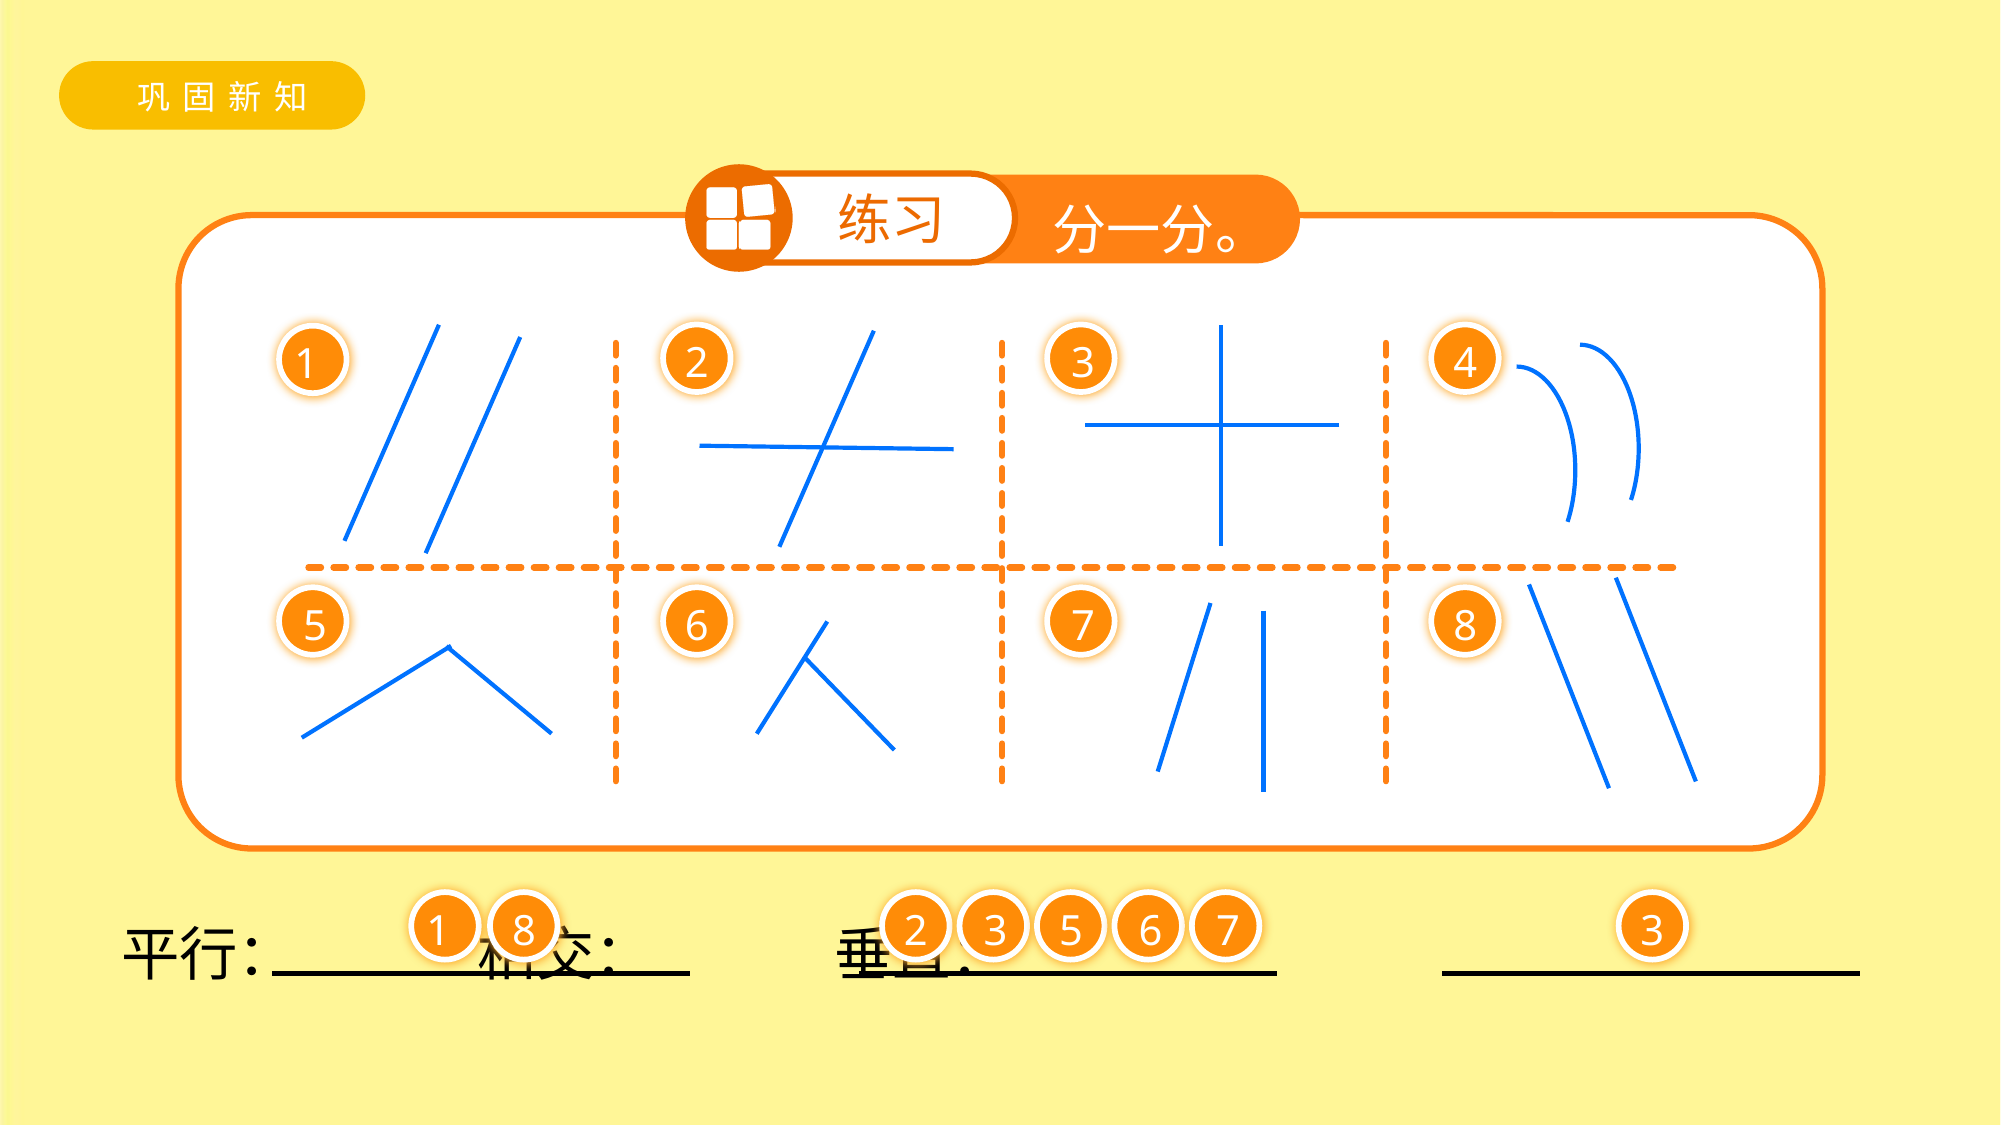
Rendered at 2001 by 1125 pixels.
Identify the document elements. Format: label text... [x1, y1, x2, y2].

table_cell [1441, 579, 1491, 587]
table_cell [1499, 332, 1509, 385]
table_cell [289, 579, 338, 587]
table_cell [1423, 334, 1431, 383]
picture [0, 0, 2001, 1125]
table_cell [731, 595, 741, 648]
table_cell [673, 316, 723, 324]
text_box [1431, 587, 1499, 658]
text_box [344, 324, 439, 541]
table_cell [676, 395, 720, 402]
table_cell [1039, 597, 1047, 647]
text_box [1047, 587, 1115, 658]
table_cell [1057, 316, 1106, 324]
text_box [882, 892, 1260, 962]
table_cell [289, 317, 338, 325]
table_cell [1441, 316, 1491, 324]
table_cell [1443, 658, 1488, 665]
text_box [1529, 584, 1610, 789]
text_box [685, 155, 1300, 272]
text_box [177, 214, 1824, 850]
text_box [756, 621, 828, 734]
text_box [1157, 602, 1211, 772]
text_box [411, 892, 558, 962]
table_cell [288, 394, 340, 404]
table_cell [1423, 597, 1431, 647]
text_box [1579, 344, 1640, 501]
table_cell [655, 334, 663, 383]
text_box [779, 330, 874, 445]
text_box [425, 337, 521, 554]
table_cell [673, 579, 723, 587]
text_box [663, 587, 731, 658]
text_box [301, 645, 451, 738]
table_cell [1115, 595, 1125, 648]
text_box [1615, 577, 1696, 782]
table_cell [1060, 395, 1104, 402]
table_cell [1057, 579, 1106, 587]
table_cell [1039, 334, 1047, 383]
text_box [779, 450, 874, 547]
table_cell [1444, 395, 1488, 402]
table_cell [271, 597, 279, 647]
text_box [663, 324, 731, 395]
table_cell [1499, 595, 1509, 648]
table_cell [731, 332, 741, 385]
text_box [446, 646, 552, 734]
table_cell [675, 658, 720, 665]
table_cell [291, 658, 301, 663]
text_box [1047, 324, 1115, 395]
table_cell [271, 335, 279, 385]
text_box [699, 445, 954, 450]
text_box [279, 325, 347, 394]
text_box 平行： 相交： 垂直： [106, 895, 1819, 995]
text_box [1618, 892, 1687, 962]
table_cell [1059, 658, 1104, 665]
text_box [1431, 324, 1499, 395]
table_cell [347, 595, 357, 645]
table_cell [1115, 332, 1125, 385]
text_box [279, 587, 347, 658]
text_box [803, 656, 895, 751]
table_cell [655, 597, 663, 647]
text_box [1516, 366, 1576, 522]
